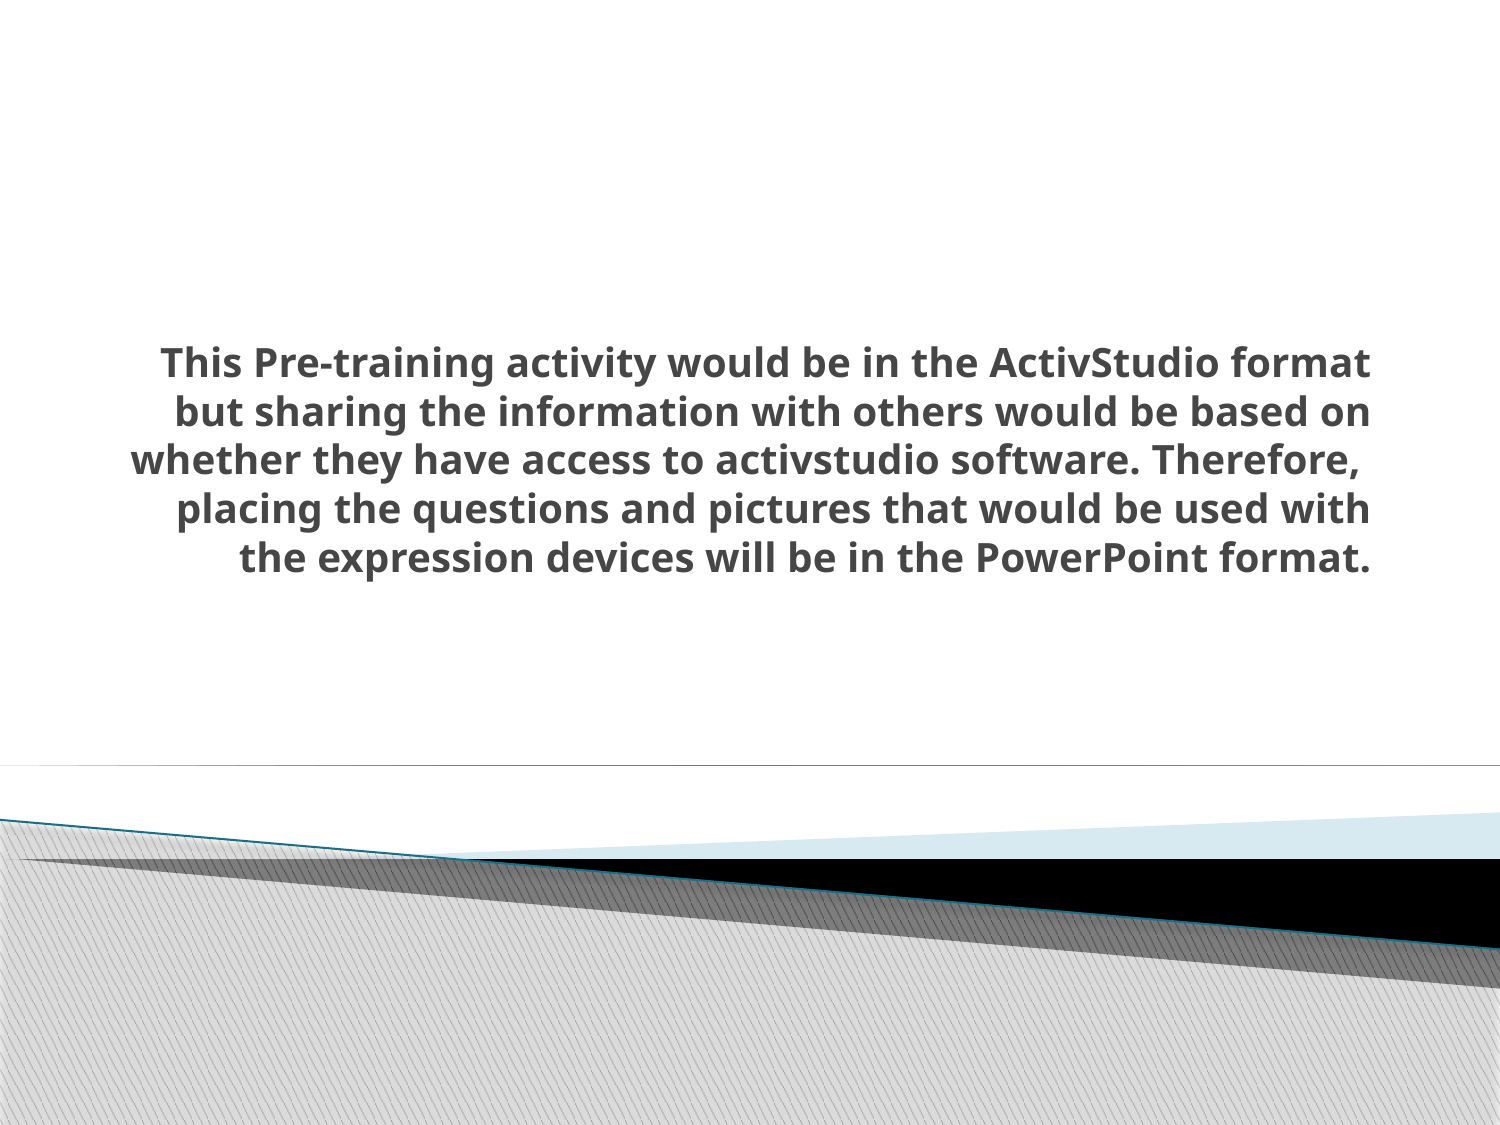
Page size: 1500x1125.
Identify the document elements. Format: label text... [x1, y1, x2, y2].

title This Pre-training activity would be in the ActivStudio format but sharing the information with others would be based on whether they have access to activstudio software. Therefore, placing the questions and pictures that would be used with the expression devices will be in the PowerPoint format. [112, 287, 1388, 588]
picture [5, 859, 1500, 989]
